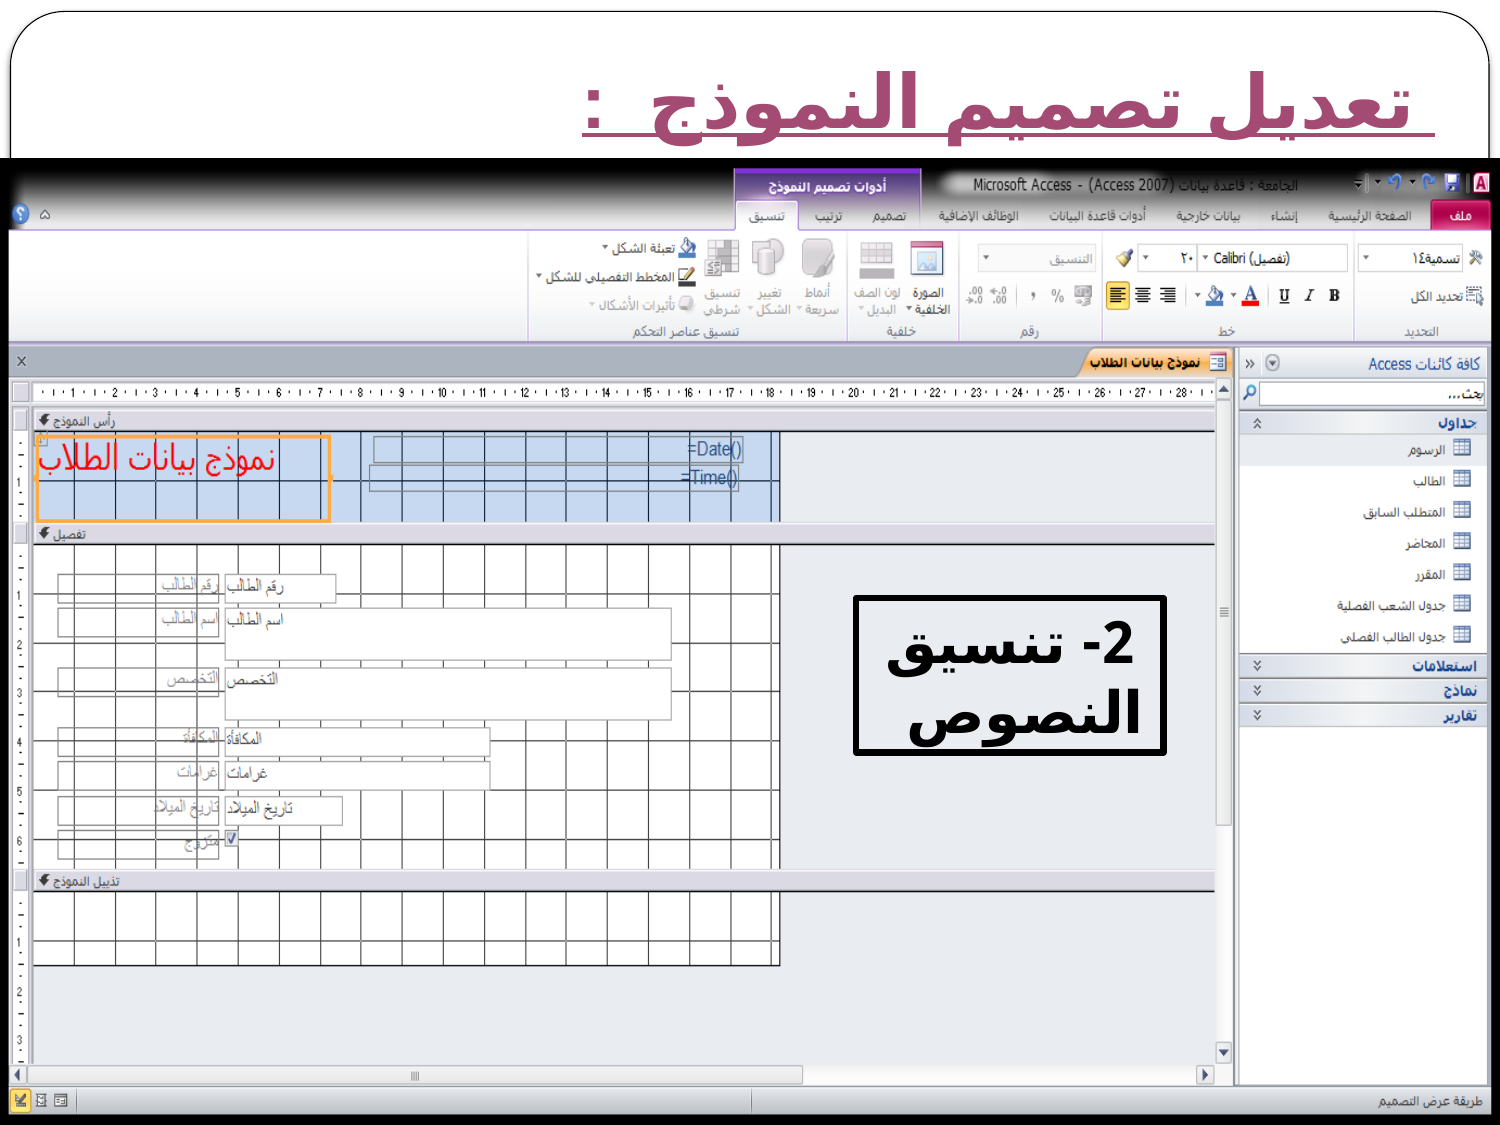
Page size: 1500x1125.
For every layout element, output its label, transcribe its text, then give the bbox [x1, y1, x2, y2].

text_box تعديل تصميم النموذج : [100, 0, 1451, 157]
picture [0, 158, 1500, 1125]
